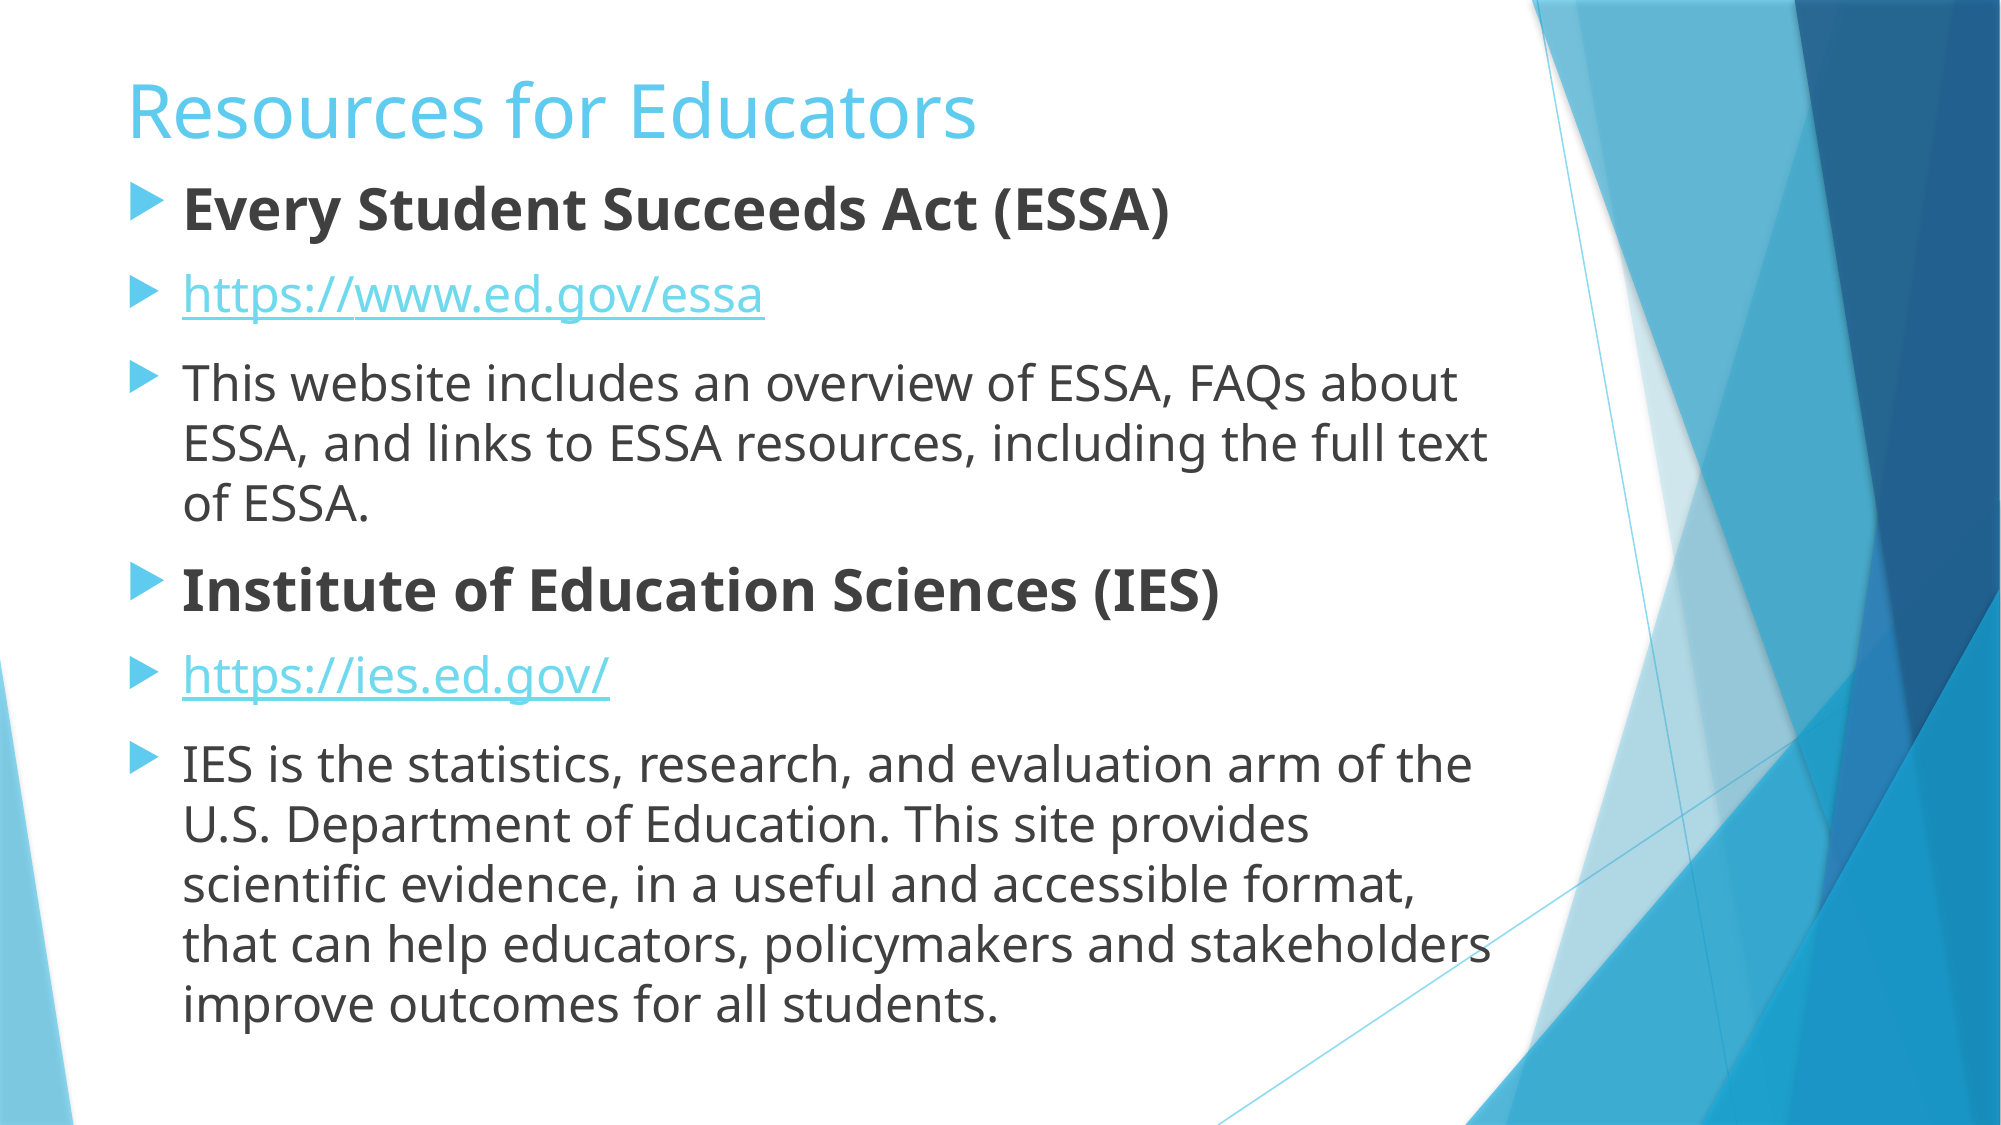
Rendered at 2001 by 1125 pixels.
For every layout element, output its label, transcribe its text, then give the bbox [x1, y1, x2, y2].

list Every Student Succeeds Act (ESSA) https://www.ed.gov/essa This website includes an overview of ESSA, FAQs about ESSA, and links to ESSA resources, including the full text of ESSA. Institute of Education Sciences (IES) https://ies.ed.gov/ IES is the statistics, research, and evaluation arm of the U.S. Department of Education. This site provides scientific evidence, in a useful and accessible format, that can help educators, policymakers and stakeholders improve outcomes for all students. [111, 164, 1522, 1125]
title Resources for Educators [111, 56, 1522, 164]
